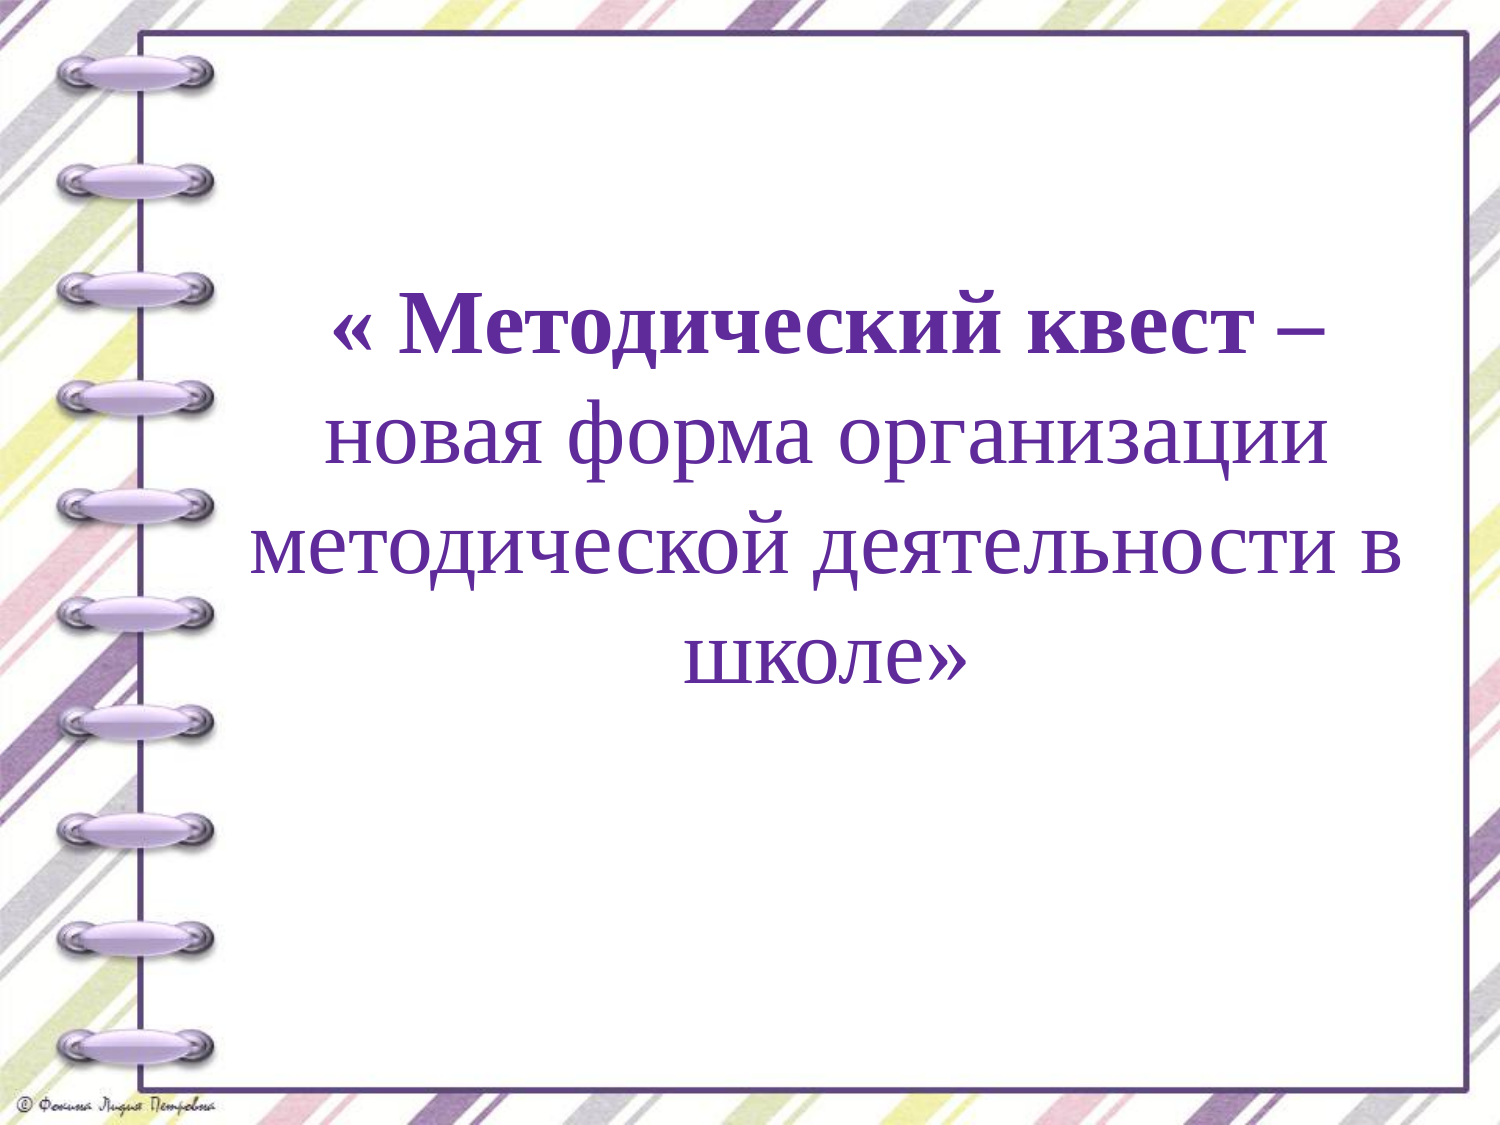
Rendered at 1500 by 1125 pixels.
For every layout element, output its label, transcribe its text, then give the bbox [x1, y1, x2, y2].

picture [0, 0, 1500, 1125]
title « Методический квест – новая форма организации методической деятельности в школе» [230, 160, 1425, 710]
